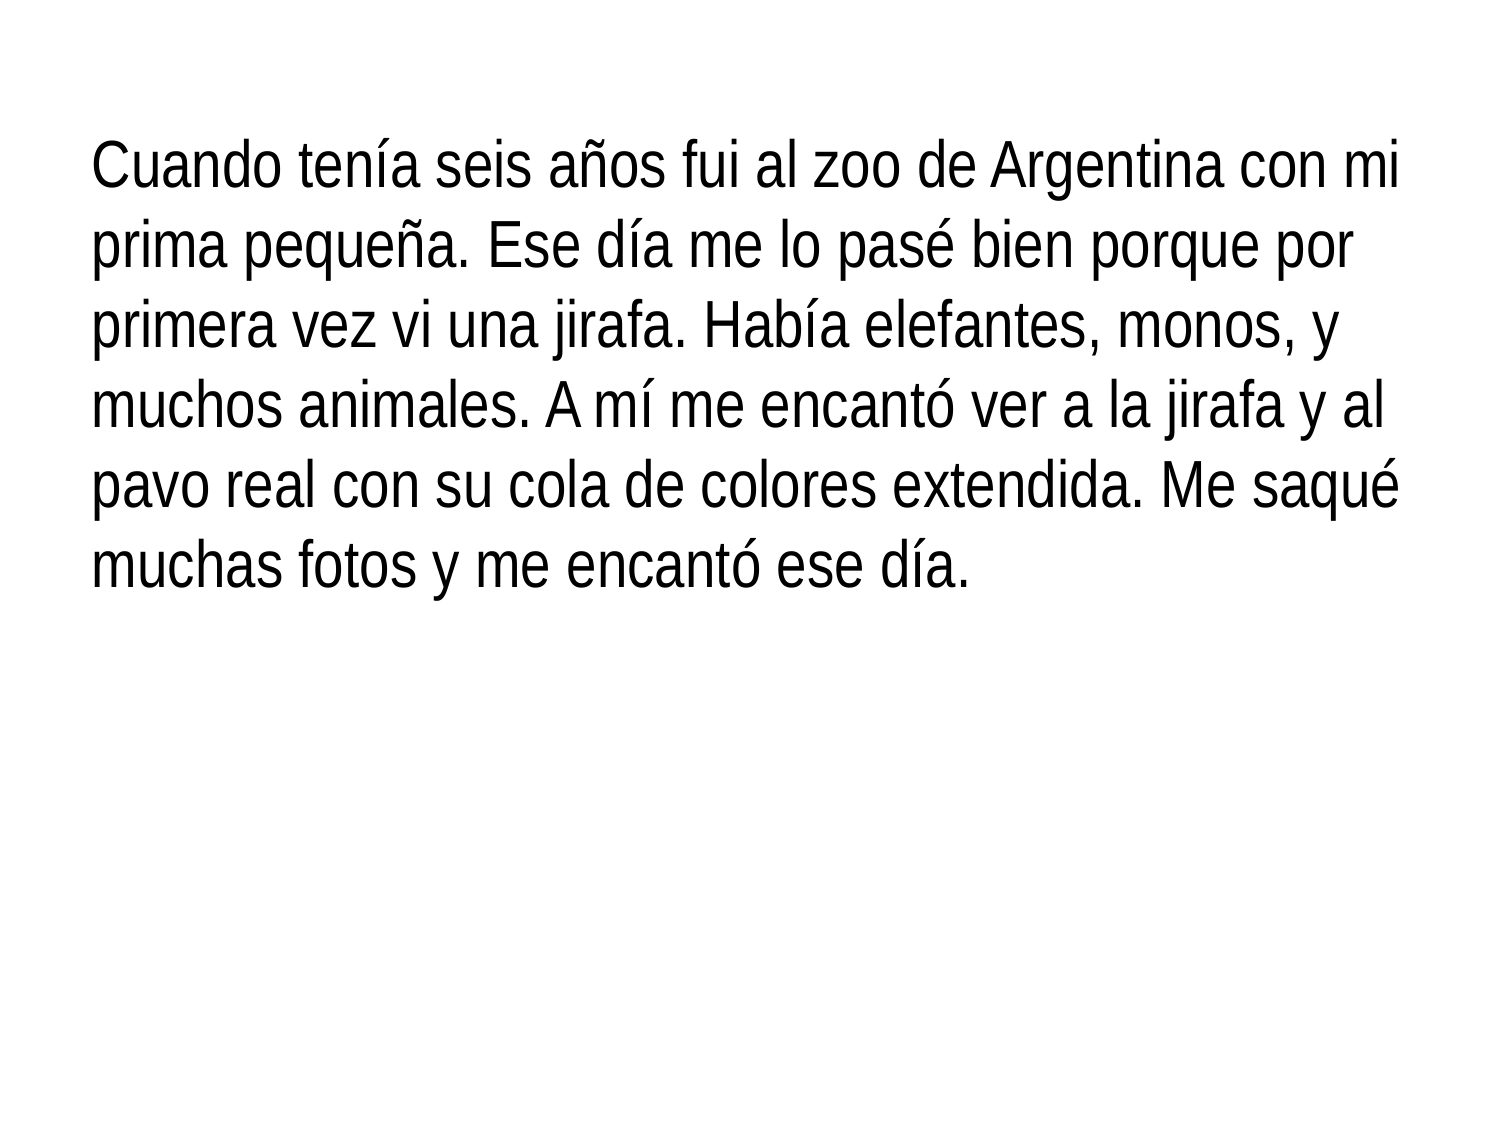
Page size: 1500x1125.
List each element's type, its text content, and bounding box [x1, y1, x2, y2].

list Cuando tenía seis años fui al zoo de Argentina con mi prima pequeña. Ese día me lo pasé bien porque por primera vez vi una jirafa. Había elefantes, monos, y muchos animales. A mí me encantó ver a la jirafa y al pavo real con su cola de colores extendida. Me saqué muchas fotos y me encantó ese día. [76, 113, 1427, 857]
